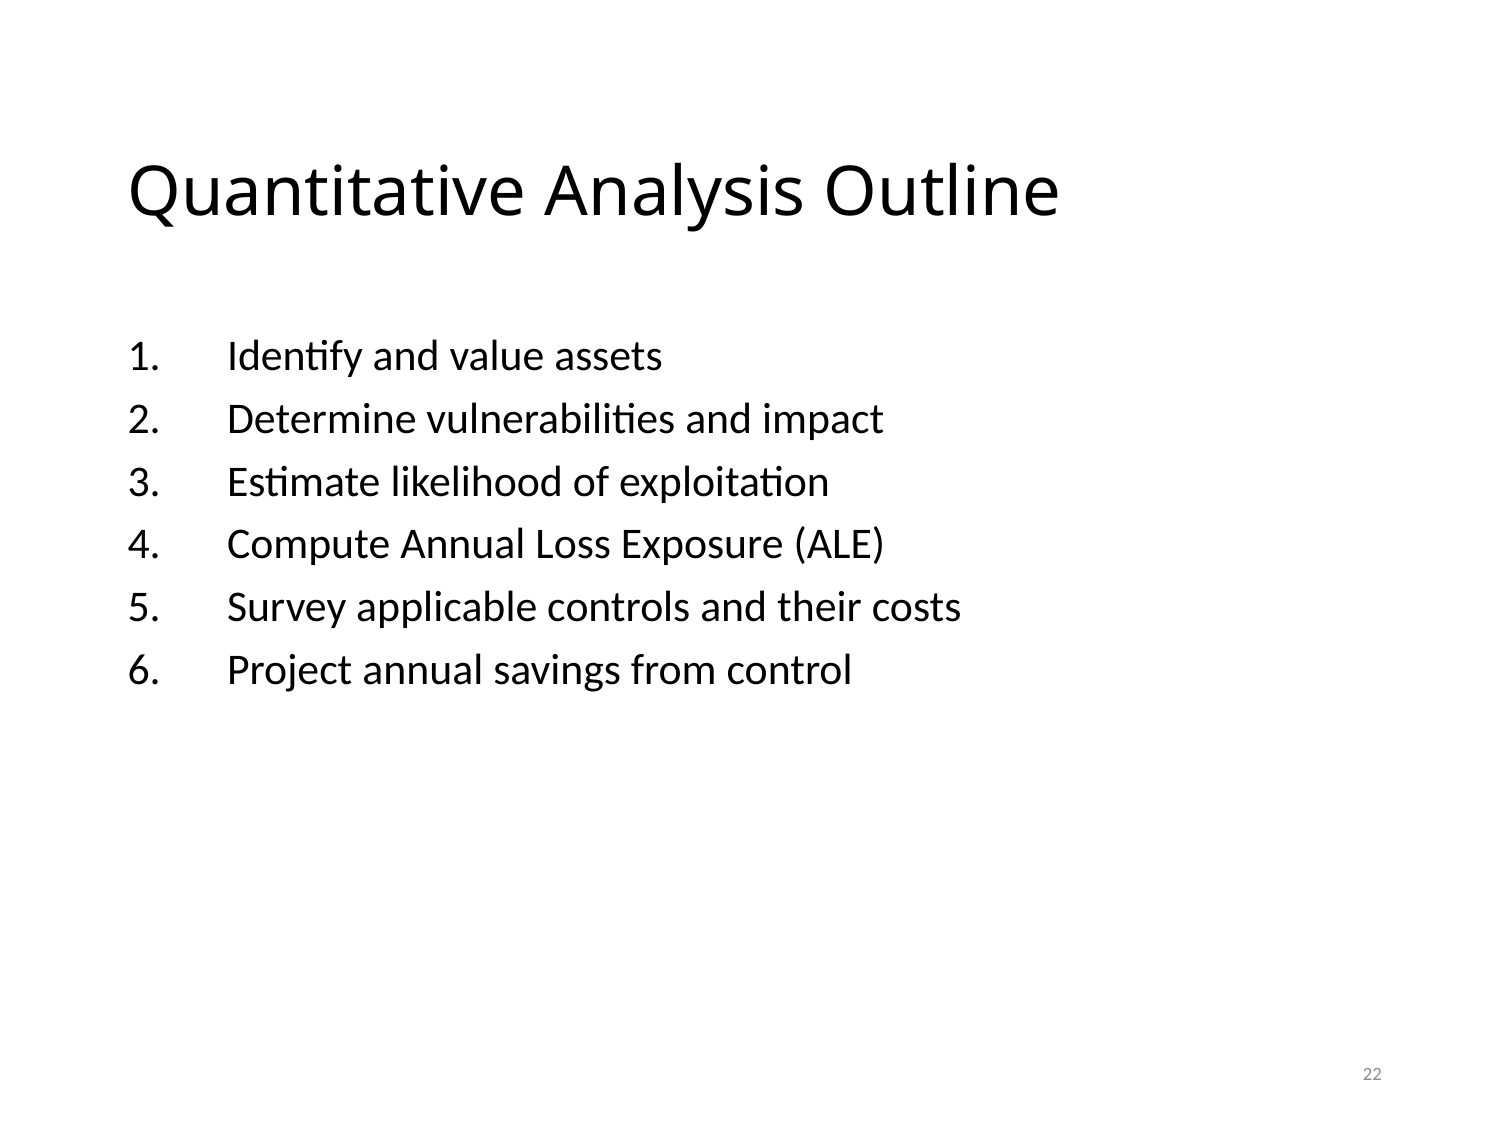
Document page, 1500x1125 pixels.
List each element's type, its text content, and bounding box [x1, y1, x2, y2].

list Identify and value assets Determine vulnerabilities and impact Estimate likelihood of exploitation Compute Annual Loss Exposure (ALE) Survey applicable controls and their costs Project annual savings from control [112, 324, 1388, 1000]
slide_number 22 [1059, 1042, 1397, 1103]
title Quantitative Analysis Outline [112, 99, 1388, 288]
